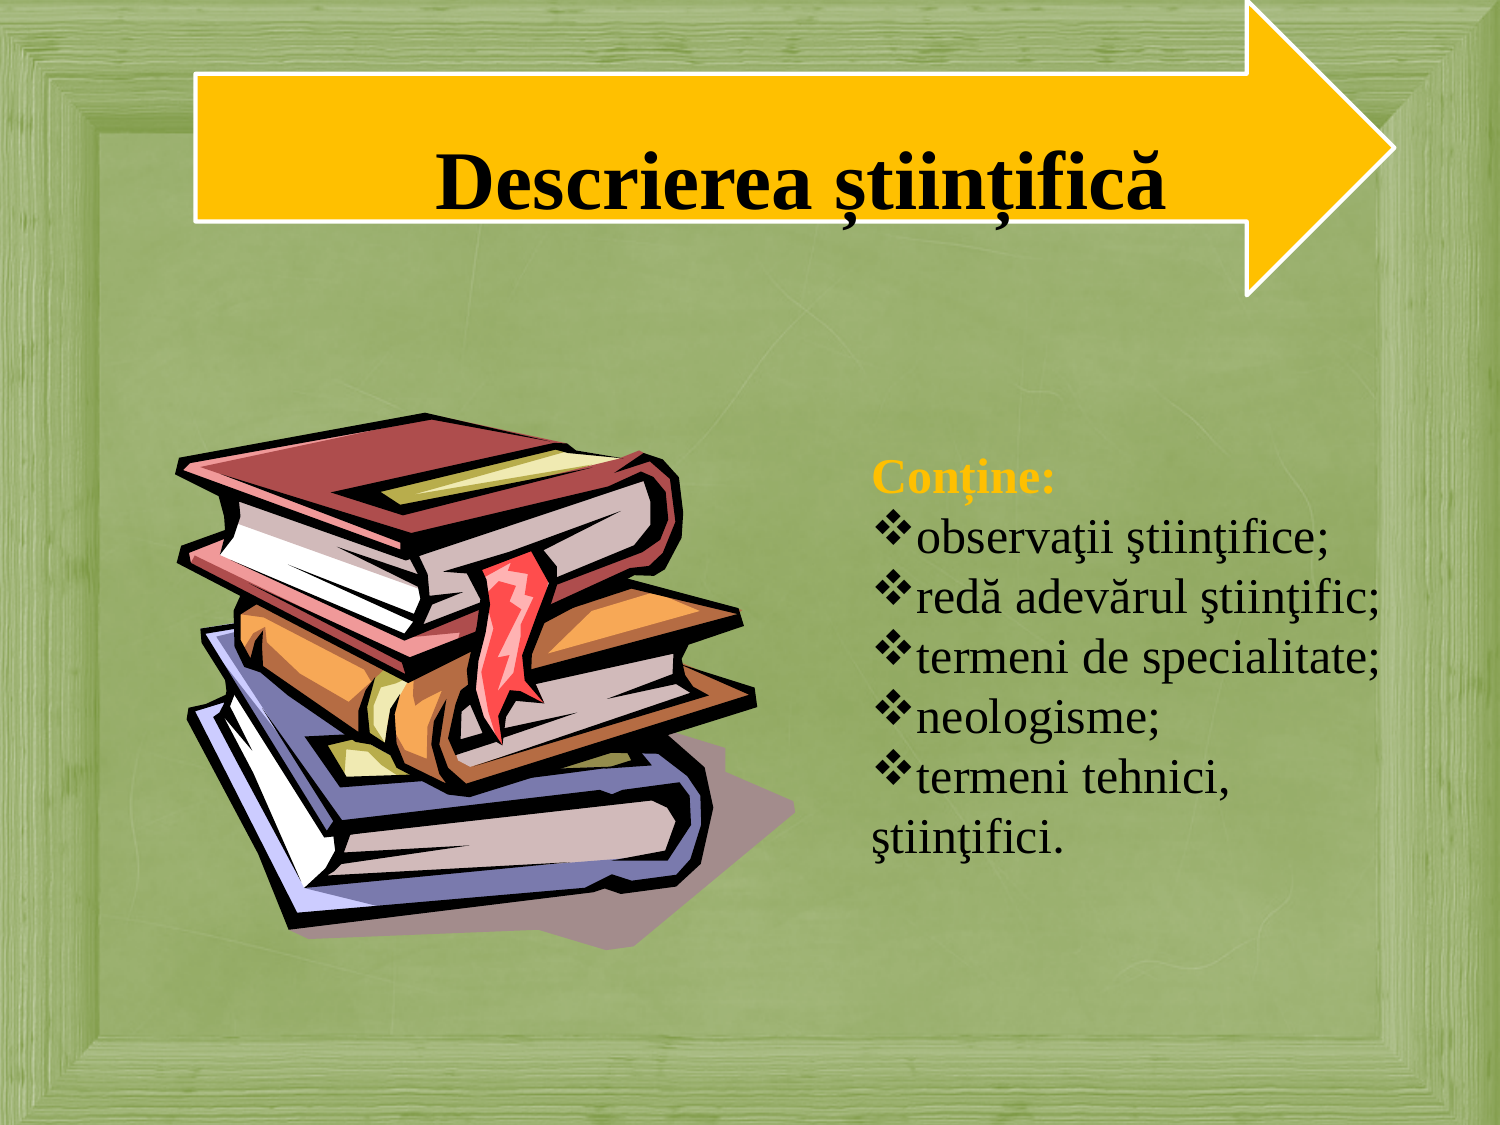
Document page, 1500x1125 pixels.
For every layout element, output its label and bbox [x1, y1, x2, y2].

list [0, 0, 1500, 1125]
picture [174, 409, 801, 956]
text_box [194, 0, 1400, 296]
